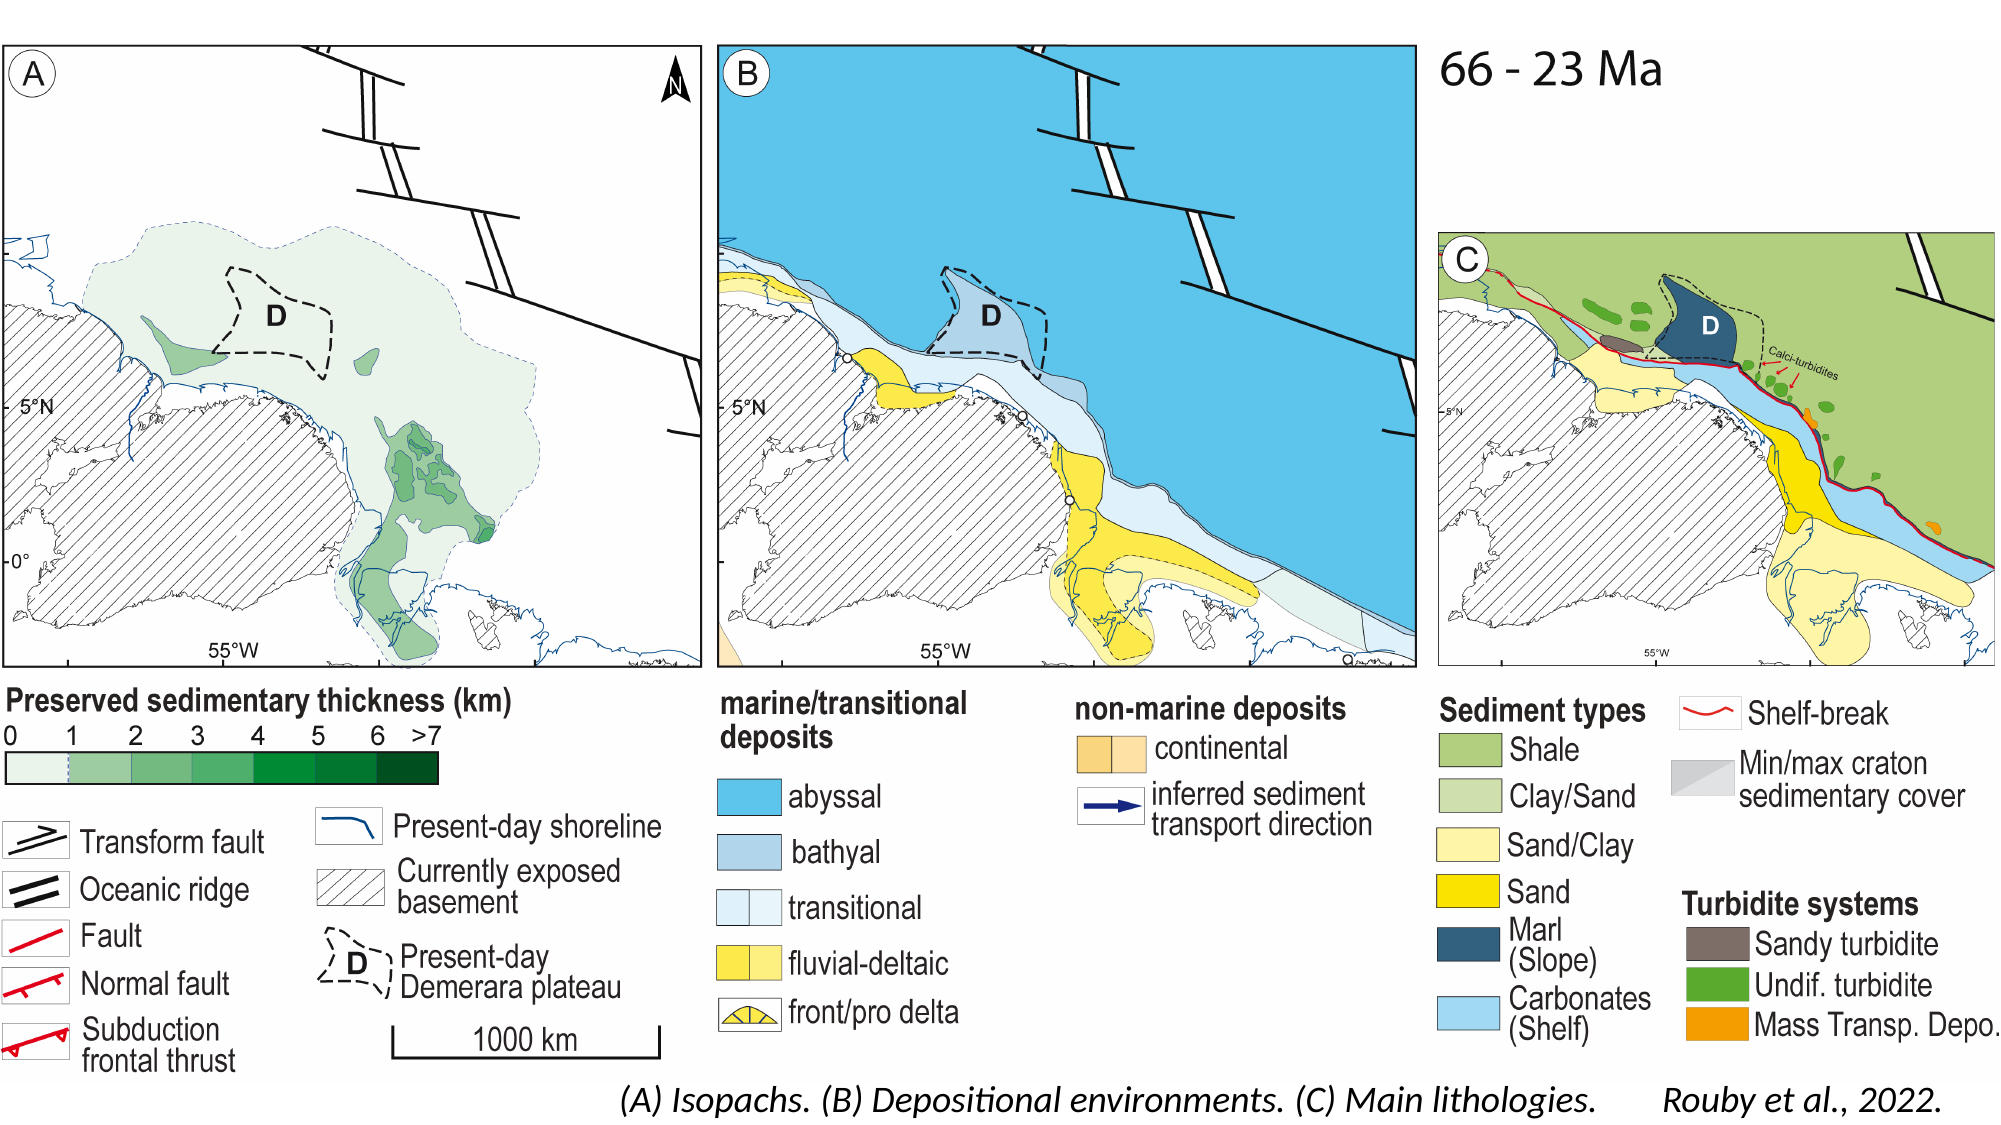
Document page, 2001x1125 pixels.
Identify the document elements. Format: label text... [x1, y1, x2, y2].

text_box Rouby et al., 2022. [1396, 1084, 1959, 1125]
picture [0, 41, 2000, 1084]
text_box (A) Isopachs. (B) Depositional environments. (C) Main lithologies. [603, 1084, 1396, 1125]
